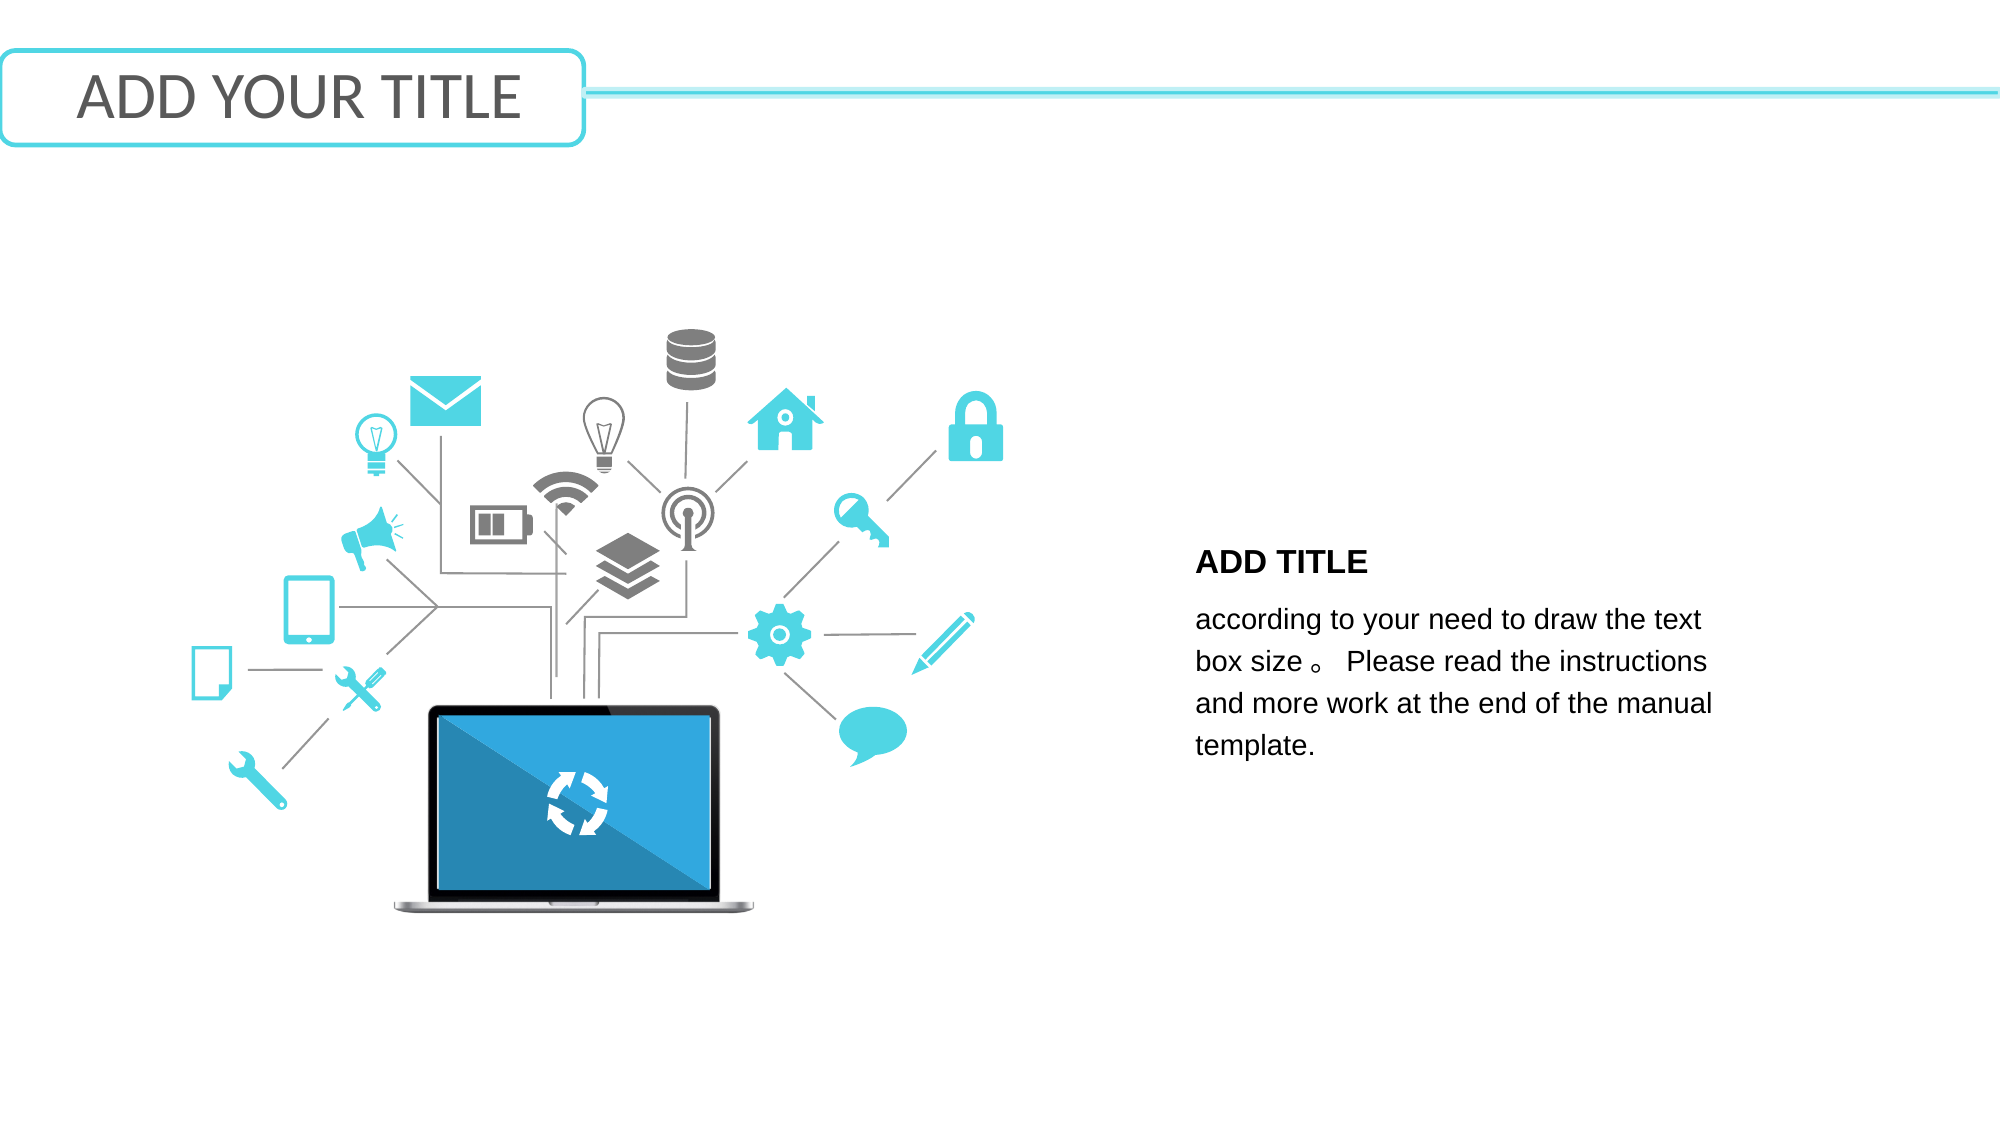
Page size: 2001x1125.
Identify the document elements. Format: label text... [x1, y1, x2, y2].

text_box [781, 413, 790, 422]
text_box [666, 370, 716, 391]
text_box [228, 751, 288, 810]
text_box [533, 471, 599, 493]
text_box [492, 513, 505, 536]
text_box [544, 486, 589, 503]
text_box [680, 507, 697, 551]
text_box [583, 88, 2000, 97]
text_box [598, 633, 739, 687]
text_box [556, 502, 575, 516]
text_box [391, 514, 398, 523]
text_box [582, 396, 625, 455]
text_box [356, 506, 397, 552]
text_box [335, 666, 387, 711]
text_box ADD YOUR TITLE [61, 45, 538, 140]
text_box ADD TITLE [1195, 540, 1647, 581]
text_box [748, 603, 812, 666]
text_box [478, 513, 491, 536]
text_box [596, 456, 612, 468]
text_box [410, 385, 481, 426]
text_box [367, 470, 386, 477]
text_box [341, 531, 367, 572]
text_box [470, 505, 533, 545]
picture [378, 688, 776, 929]
text_box [666, 354, 716, 375]
text_box according to your need to draw the text box size。Please read the instructions and more work at the end of the manual template. [1195, 593, 1729, 761]
text_box [747, 387, 824, 451]
text_box [440, 435, 567, 574]
text_box [834, 492, 889, 548]
text_box [595, 532, 660, 570]
text_box [773, 628, 787, 641]
text_box [669, 494, 707, 530]
text_box [191, 646, 233, 701]
text_box [666, 339, 716, 361]
text_box [921, 615, 965, 660]
text_box [661, 486, 715, 539]
text_box [339, 606, 552, 687]
text_box [0, 50, 584, 146]
text_box [667, 329, 716, 346]
text_box [839, 706, 908, 767]
text_box [595, 576, 660, 600]
text_box [367, 462, 386, 469]
text_box [911, 657, 929, 676]
text_box [410, 376, 481, 406]
text_box [807, 395, 815, 412]
text_box [584, 560, 687, 687]
text_box [370, 426, 383, 452]
text_box [283, 575, 335, 645]
text_box [948, 390, 1004, 462]
text_box [596, 423, 612, 455]
text_box [963, 612, 975, 624]
text_box [927, 621, 971, 666]
text_box [595, 560, 660, 584]
text_box [355, 413, 398, 461]
